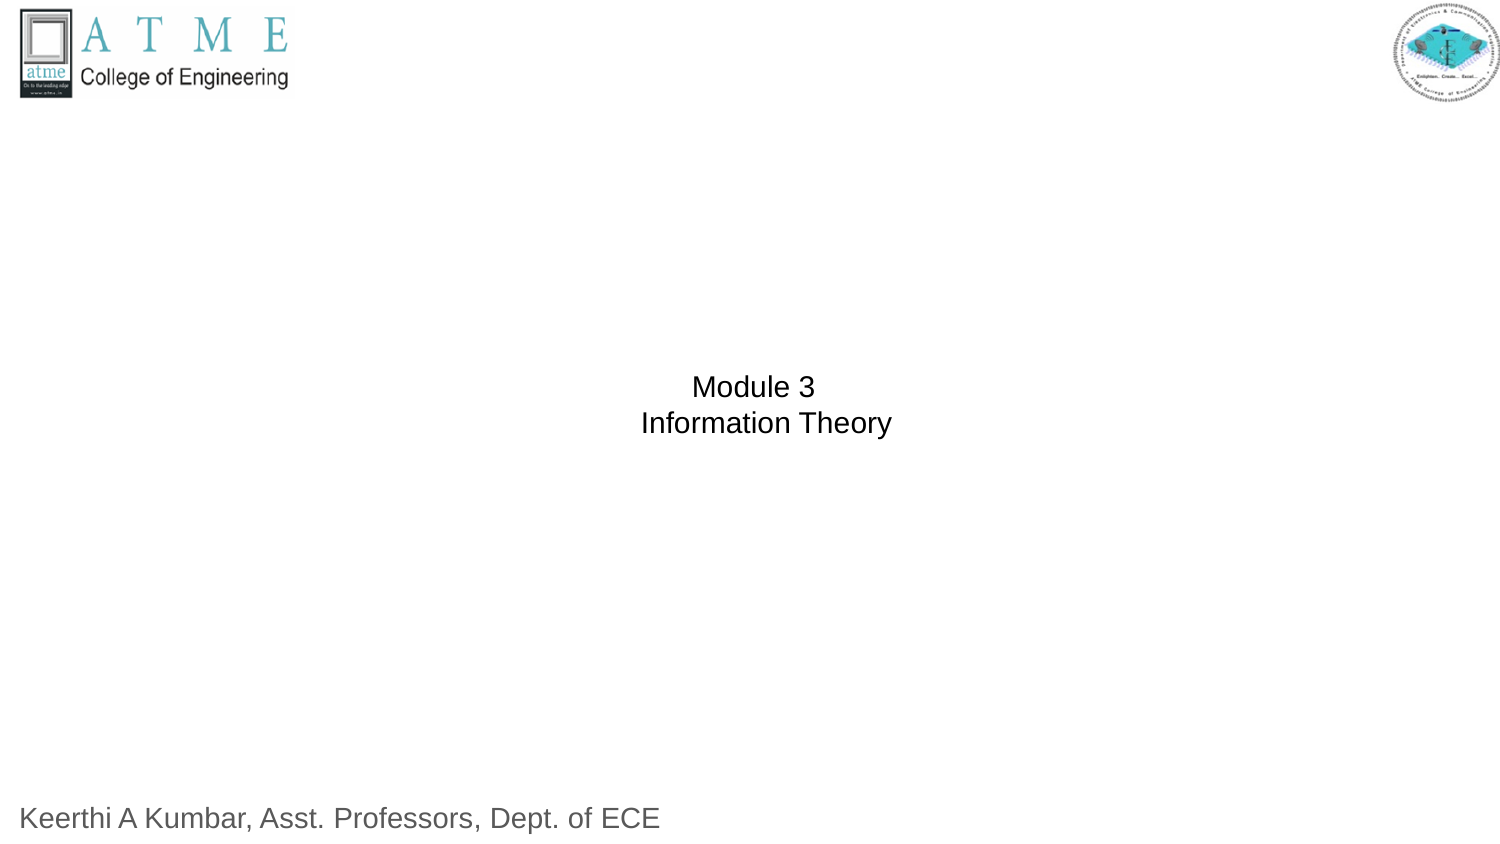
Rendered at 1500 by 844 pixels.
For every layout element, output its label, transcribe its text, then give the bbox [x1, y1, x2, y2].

picture [17, 6, 295, 99]
title Module 3 Information Theory [51, 352, 1449, 491]
picture [1389, 1, 1500, 104]
